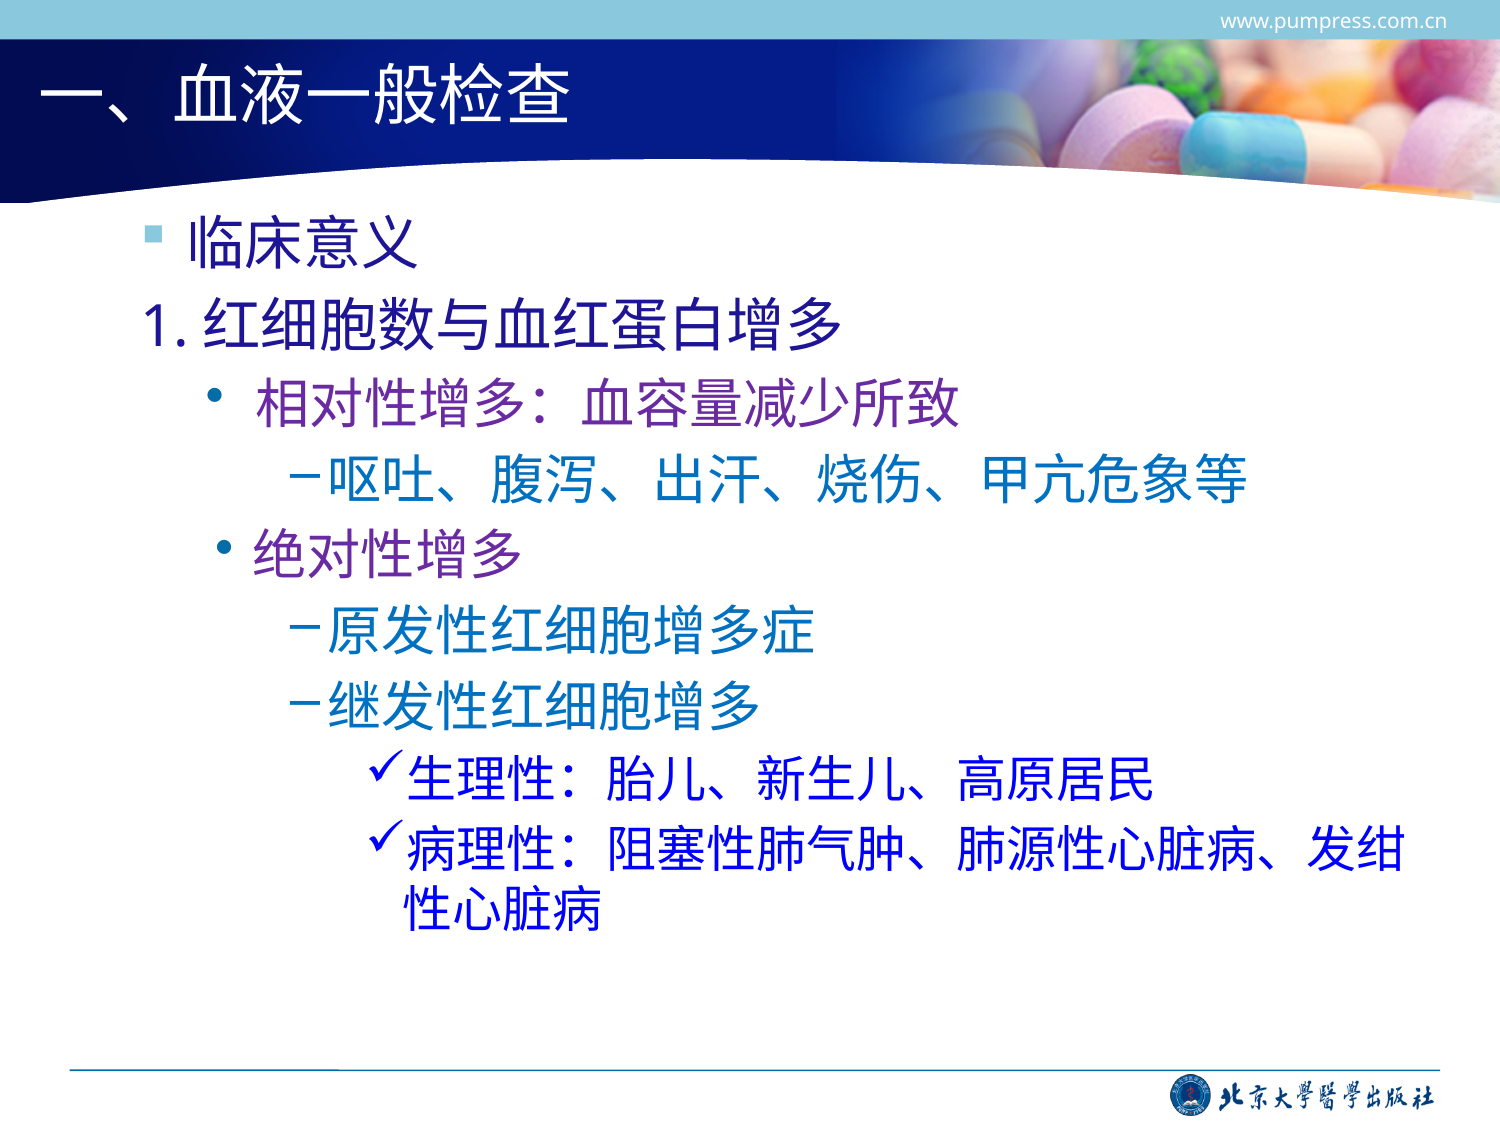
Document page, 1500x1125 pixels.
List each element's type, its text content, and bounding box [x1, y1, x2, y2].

title 一、血液一般检查 [23, 46, 1349, 140]
picture [0, 40, 1500, 203]
list 临床意义 1.红细胞数与血红蛋白增多 相对性增多：血容量减少所致 呕吐、腹泻、出汗、烧伤、甲亢危象等 绝对性增多 原发性红细胞增多症 继发性红细胞增多 生理性：胎儿、新生儿、高原居民 病理性：阻塞性肺气肿、肺源性心脏病、发绀性心脏病 [49, 198, 1463, 1026]
slide_number www.pumpress.com.cn [1024, 0, 1463, 38]
picture [1170, 1074, 1436, 1118]
